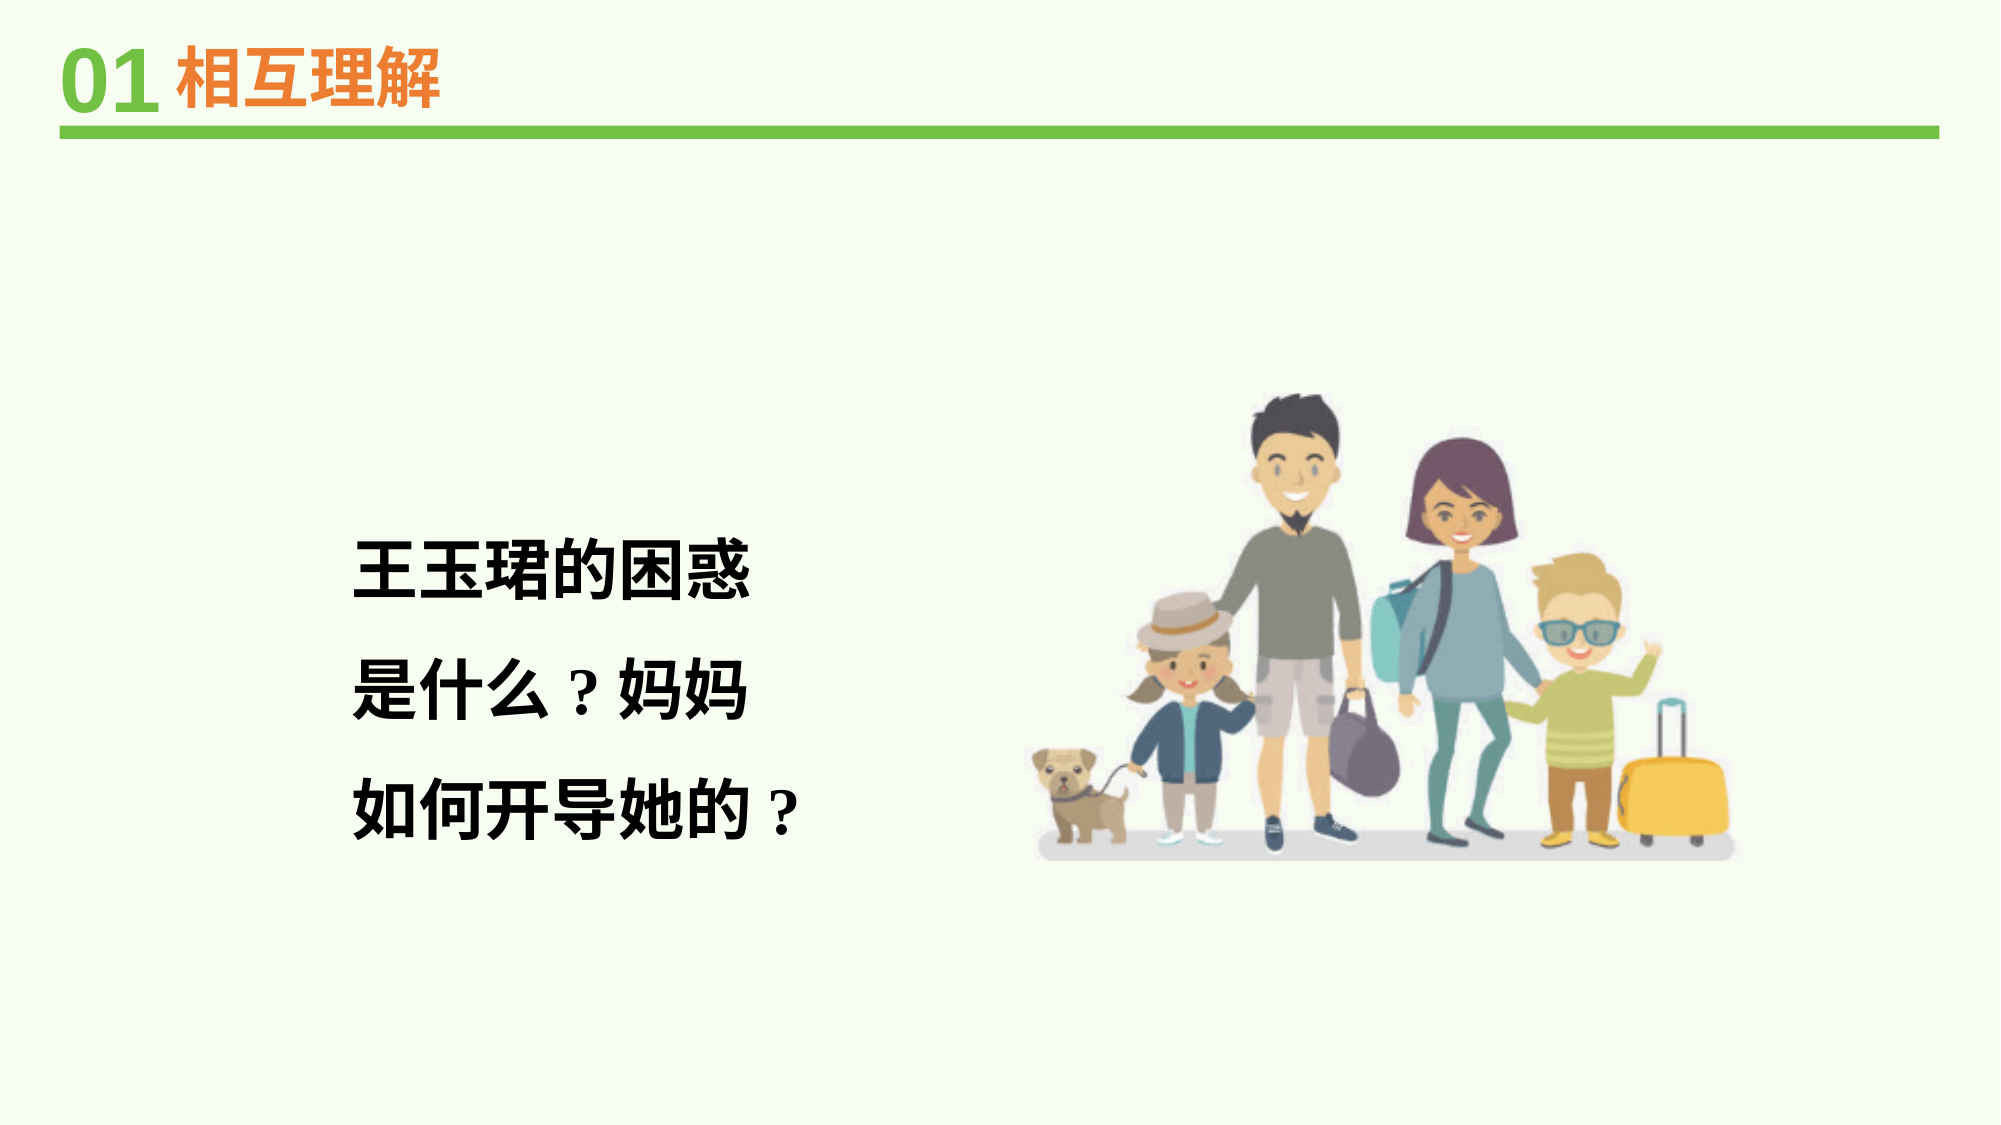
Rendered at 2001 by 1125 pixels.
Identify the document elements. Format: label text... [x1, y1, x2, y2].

text_box 01 [59, 24, 161, 128]
text_box 相互理解 [160, 28, 829, 123]
text_box 王玉珺的困惑是什么?妈妈如何开导她的? [336, 480, 829, 855]
text_box [59, 125, 1940, 140]
picture [982, 393, 1810, 876]
